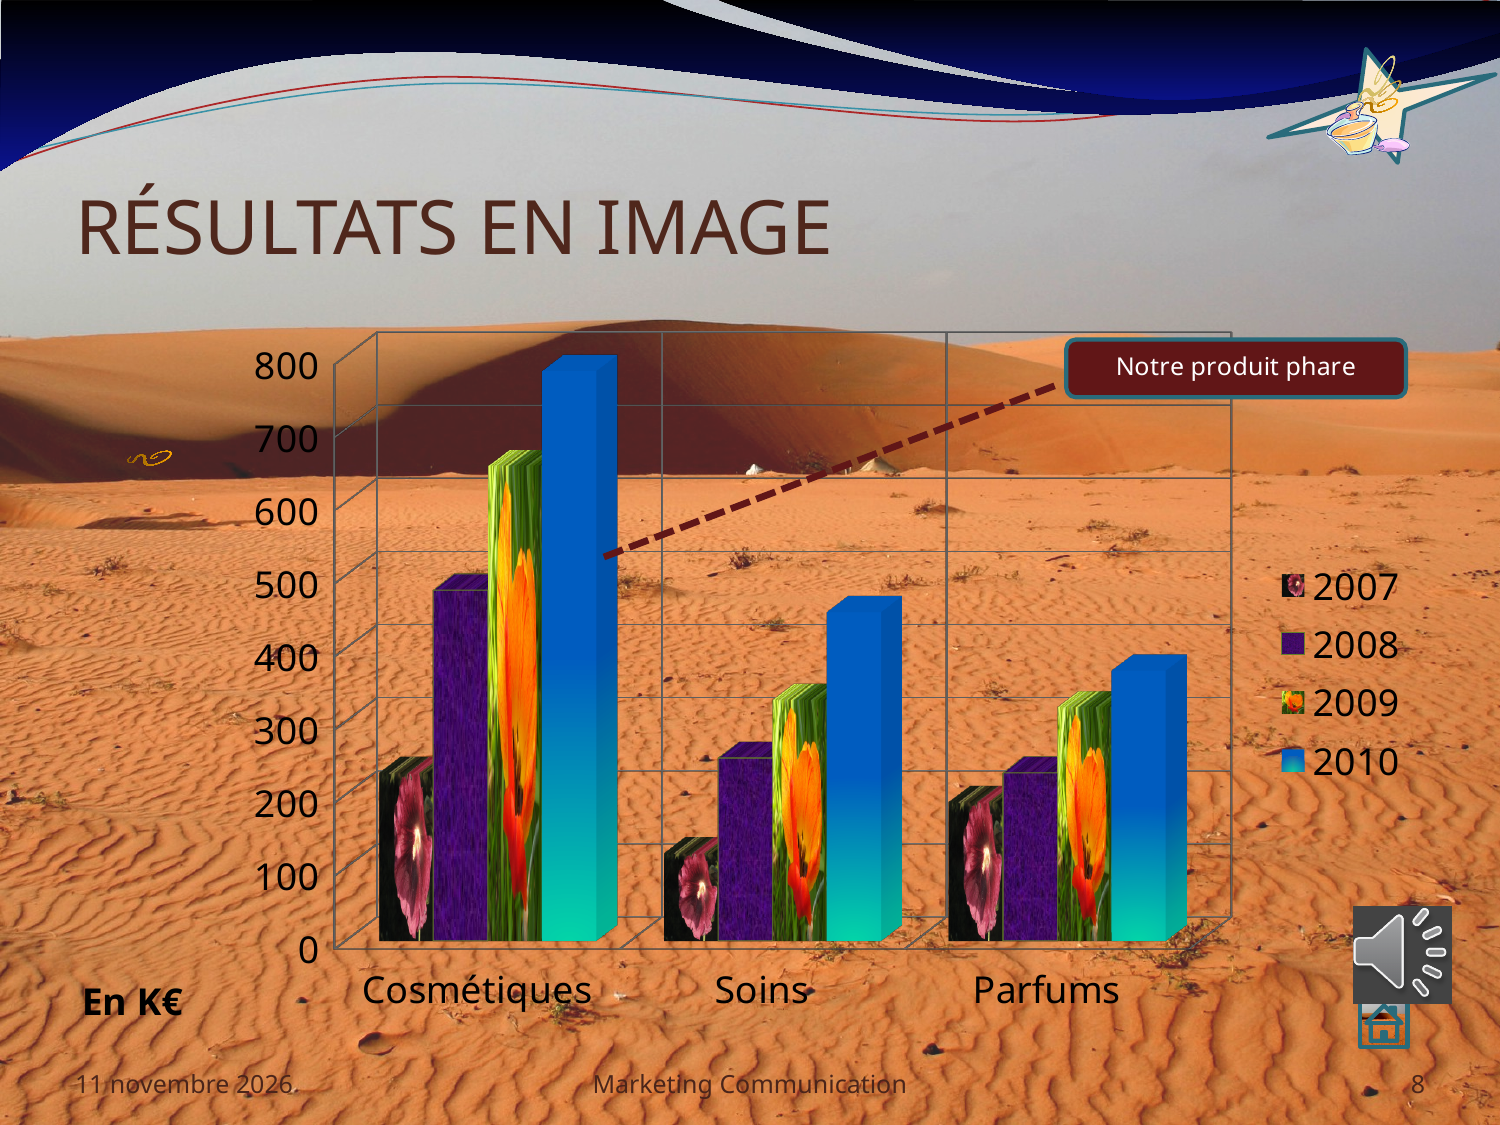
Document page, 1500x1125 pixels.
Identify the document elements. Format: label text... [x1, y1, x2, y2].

slide_number 8 [1299, 1050, 1425, 1103]
chart [74, 317, 1426, 1038]
title Résultats en image [75, 82, 1425, 270]
footer Marketing Communication [474, 1051, 1025, 1103]
slide_number avril 11 [75, 1050, 425, 1103]
picture [1352, 904, 1453, 1006]
table_header 2009 [64, 313, 1462, 1054]
